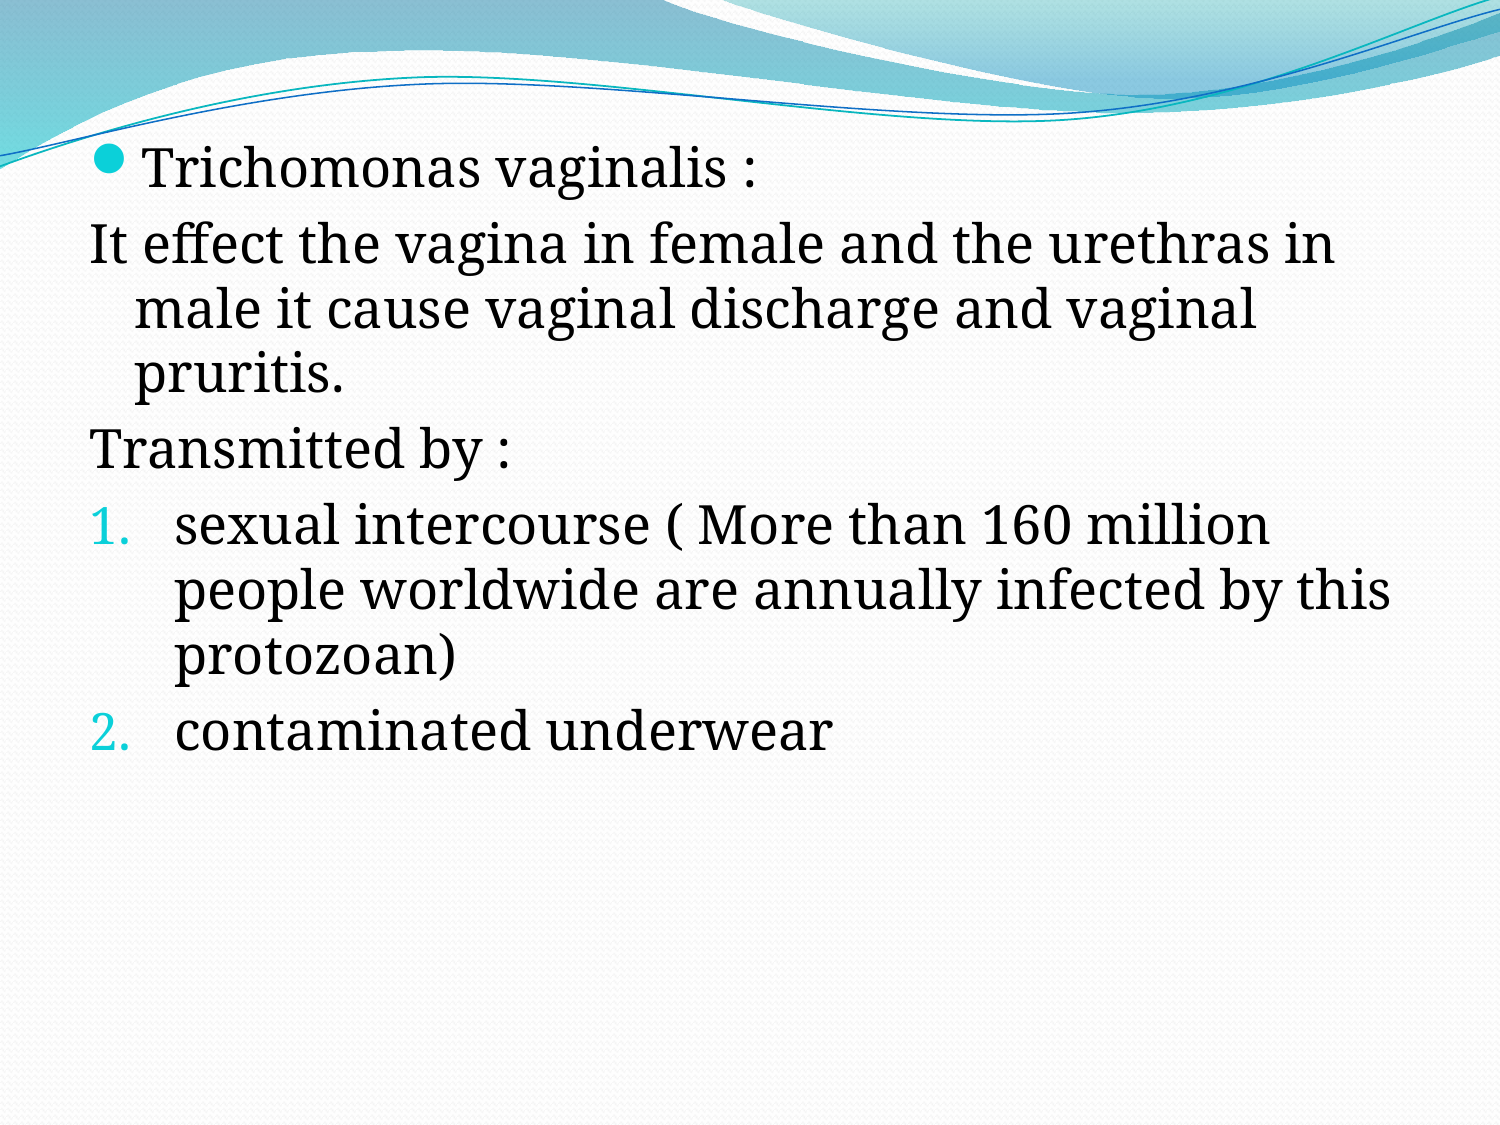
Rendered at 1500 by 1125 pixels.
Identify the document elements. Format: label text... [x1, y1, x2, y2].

list Trichomonas vaginalis : It effect the vagina in female and the urethras in male it cause vaginal discharge and vaginal pruritis. Transmitted by : sexual intercourse ( More than 160 million people worldwide are annually infected by this protozoan) contaminated underwear [75, 50, 1425, 1005]
